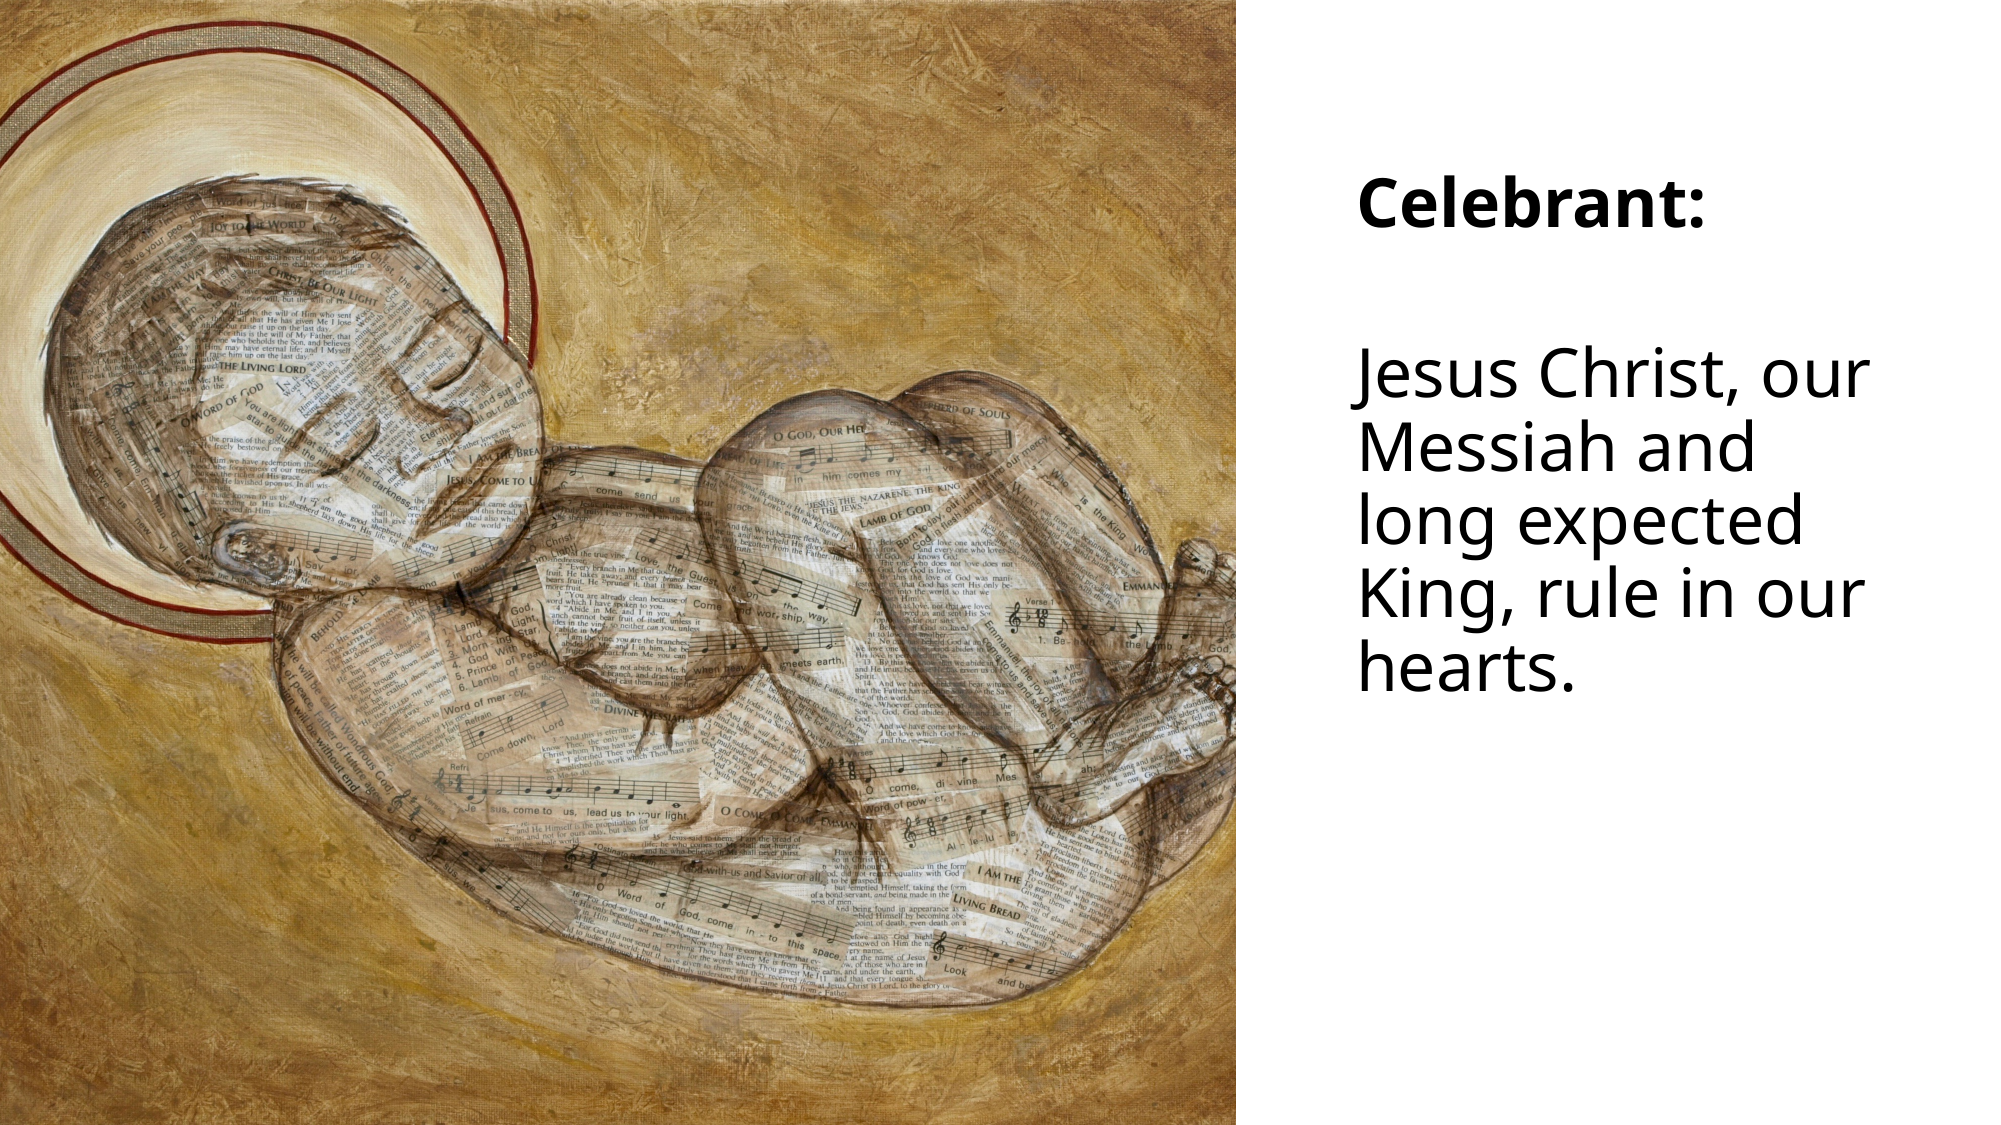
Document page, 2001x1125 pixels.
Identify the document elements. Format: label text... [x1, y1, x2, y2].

text_box Celebrant: Jesus Christ, our Messiah and long expected King, rule in our hearts. [1341, 104, 1895, 714]
picture [0, 0, 1236, 1125]
